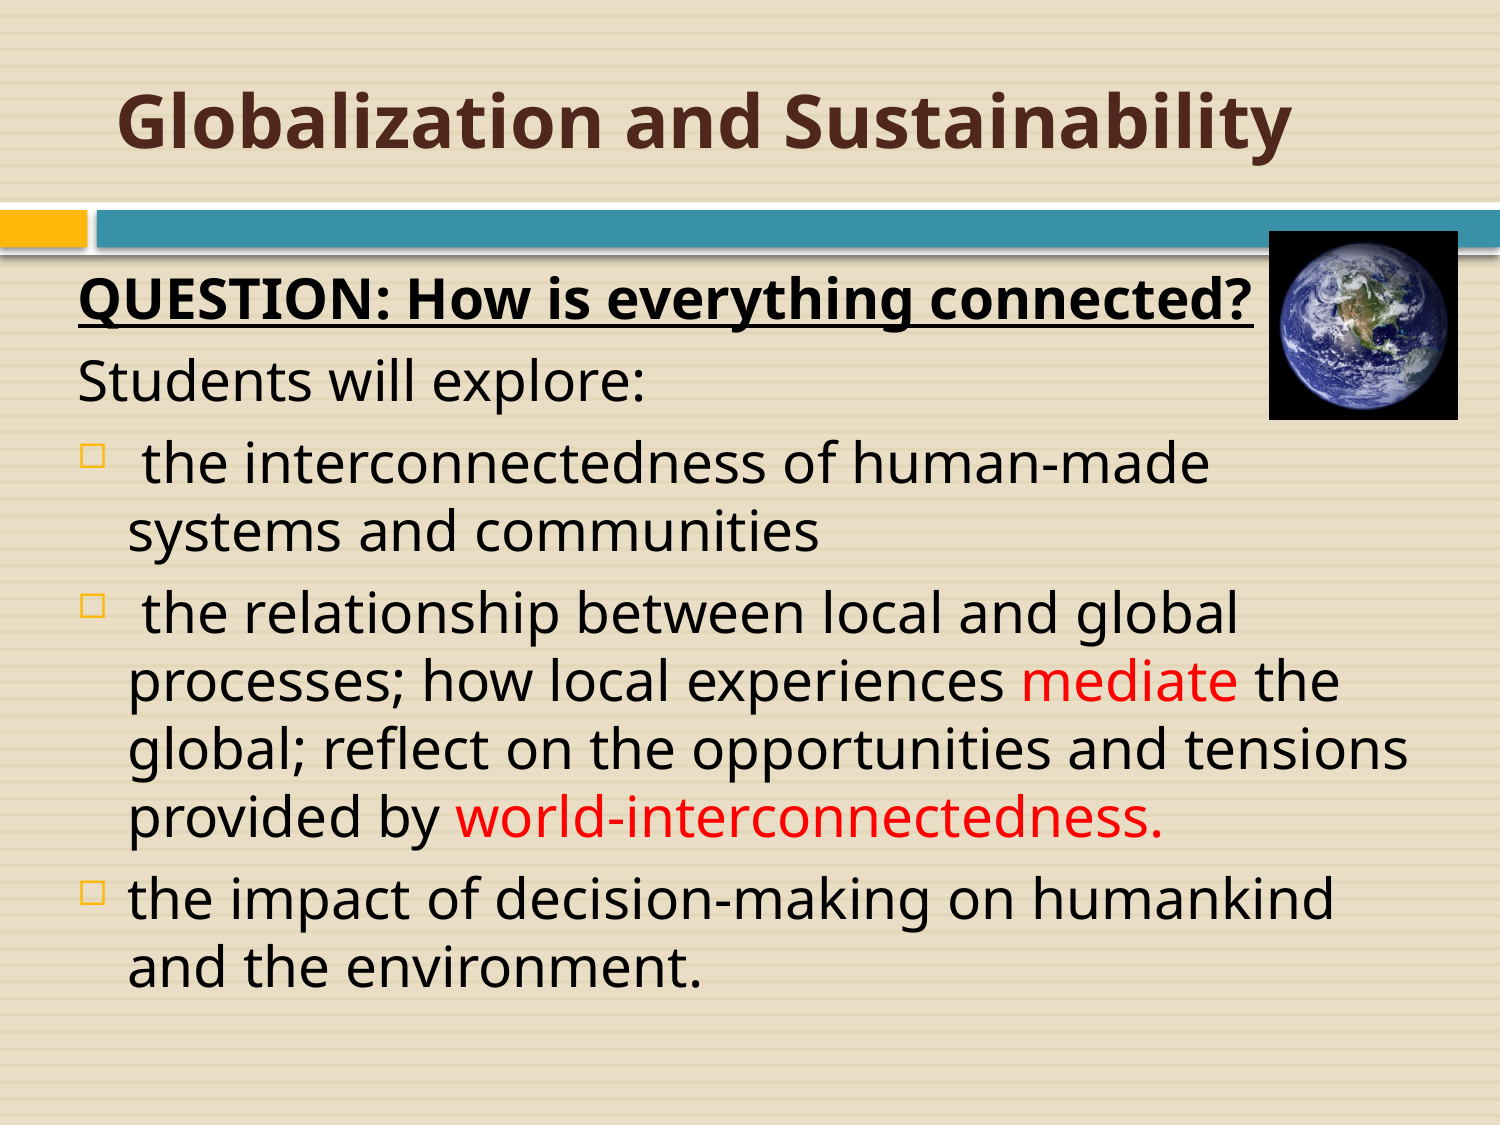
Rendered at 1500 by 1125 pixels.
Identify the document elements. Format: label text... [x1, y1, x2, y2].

picture [1269, 231, 1458, 420]
title Globalization and Sustainability [100, 37, 1438, 200]
list QUESTION: How is everything connected? Students will explore: the interconnectedness of human-made systems and communities the relationship between local and global processes; how local experiences mediate the global; reflect on the opportunities and tensions provided by world-interconnectedness. the impact of decision-making on humankind and the environment. [63, 255, 1438, 1061]
